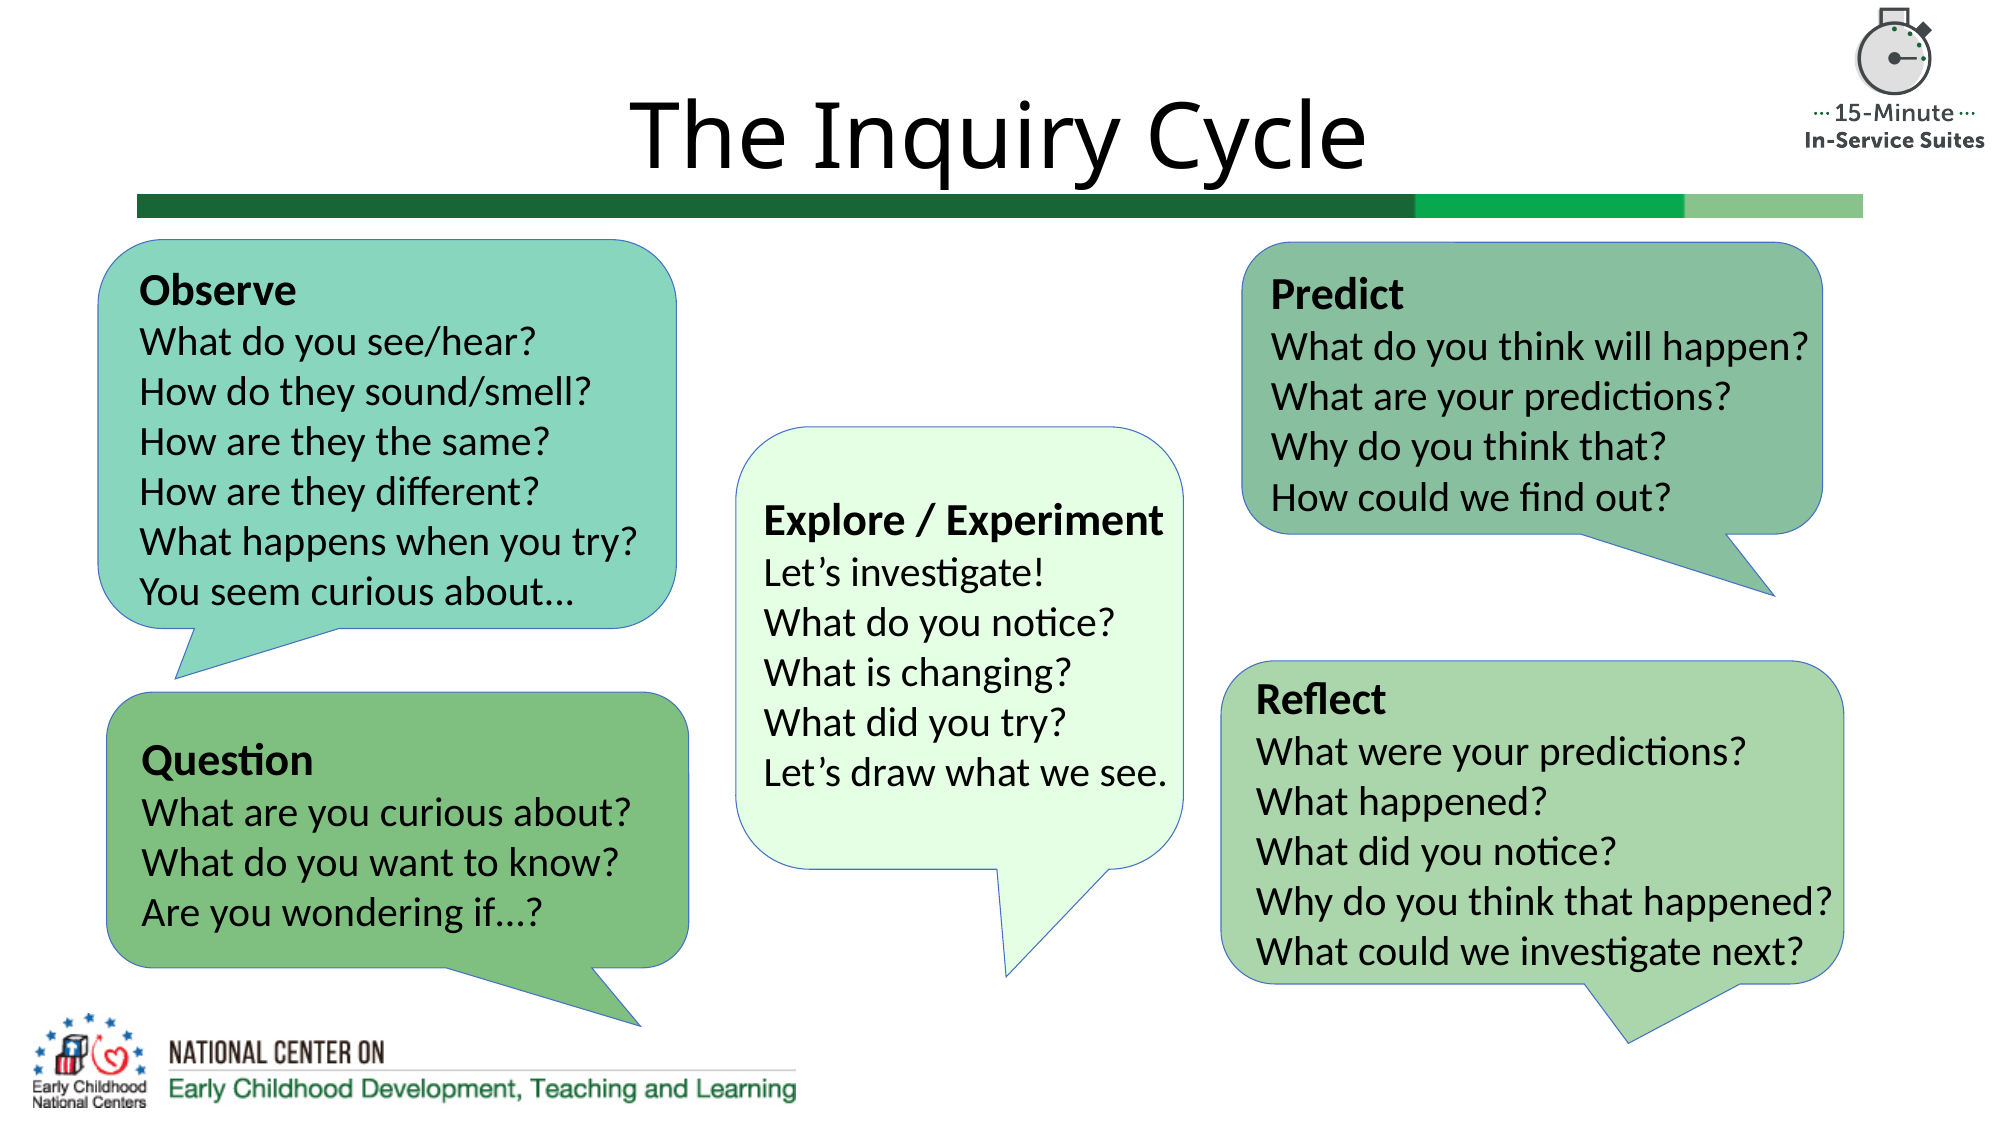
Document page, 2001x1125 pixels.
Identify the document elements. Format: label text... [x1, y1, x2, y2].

picture [1790, 0, 1999, 161]
title The Inquiry Cycle [137, 59, 1863, 218]
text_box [97, 239, 2000, 985]
picture [33, 1013, 796, 1108]
